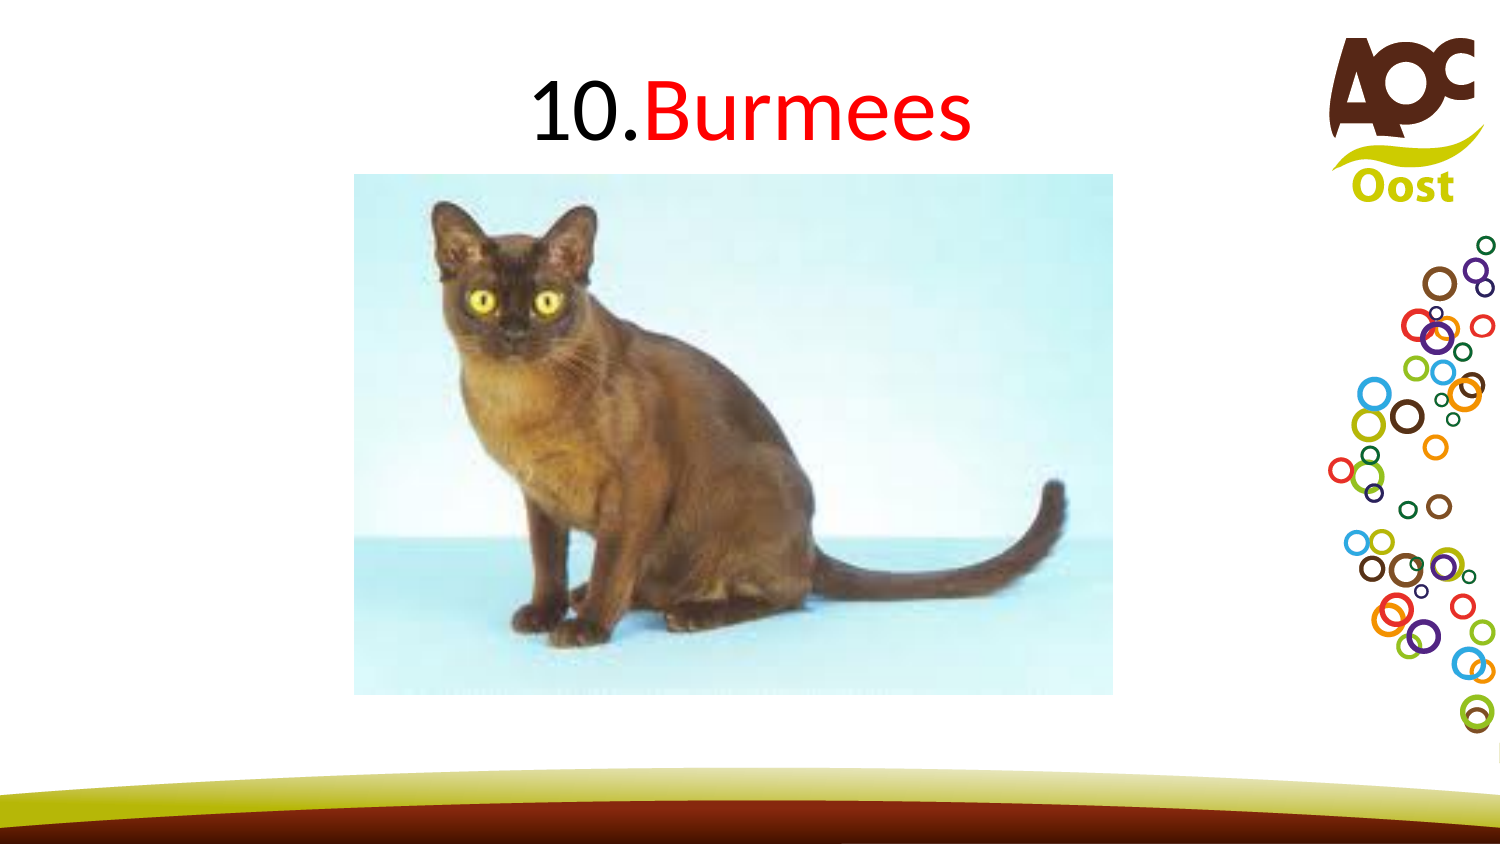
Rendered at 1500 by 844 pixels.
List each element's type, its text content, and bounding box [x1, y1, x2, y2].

title 10.Burmees [75, 33, 1425, 175]
picture [0, 0, 1500, 844]
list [353, 174, 1113, 696]
